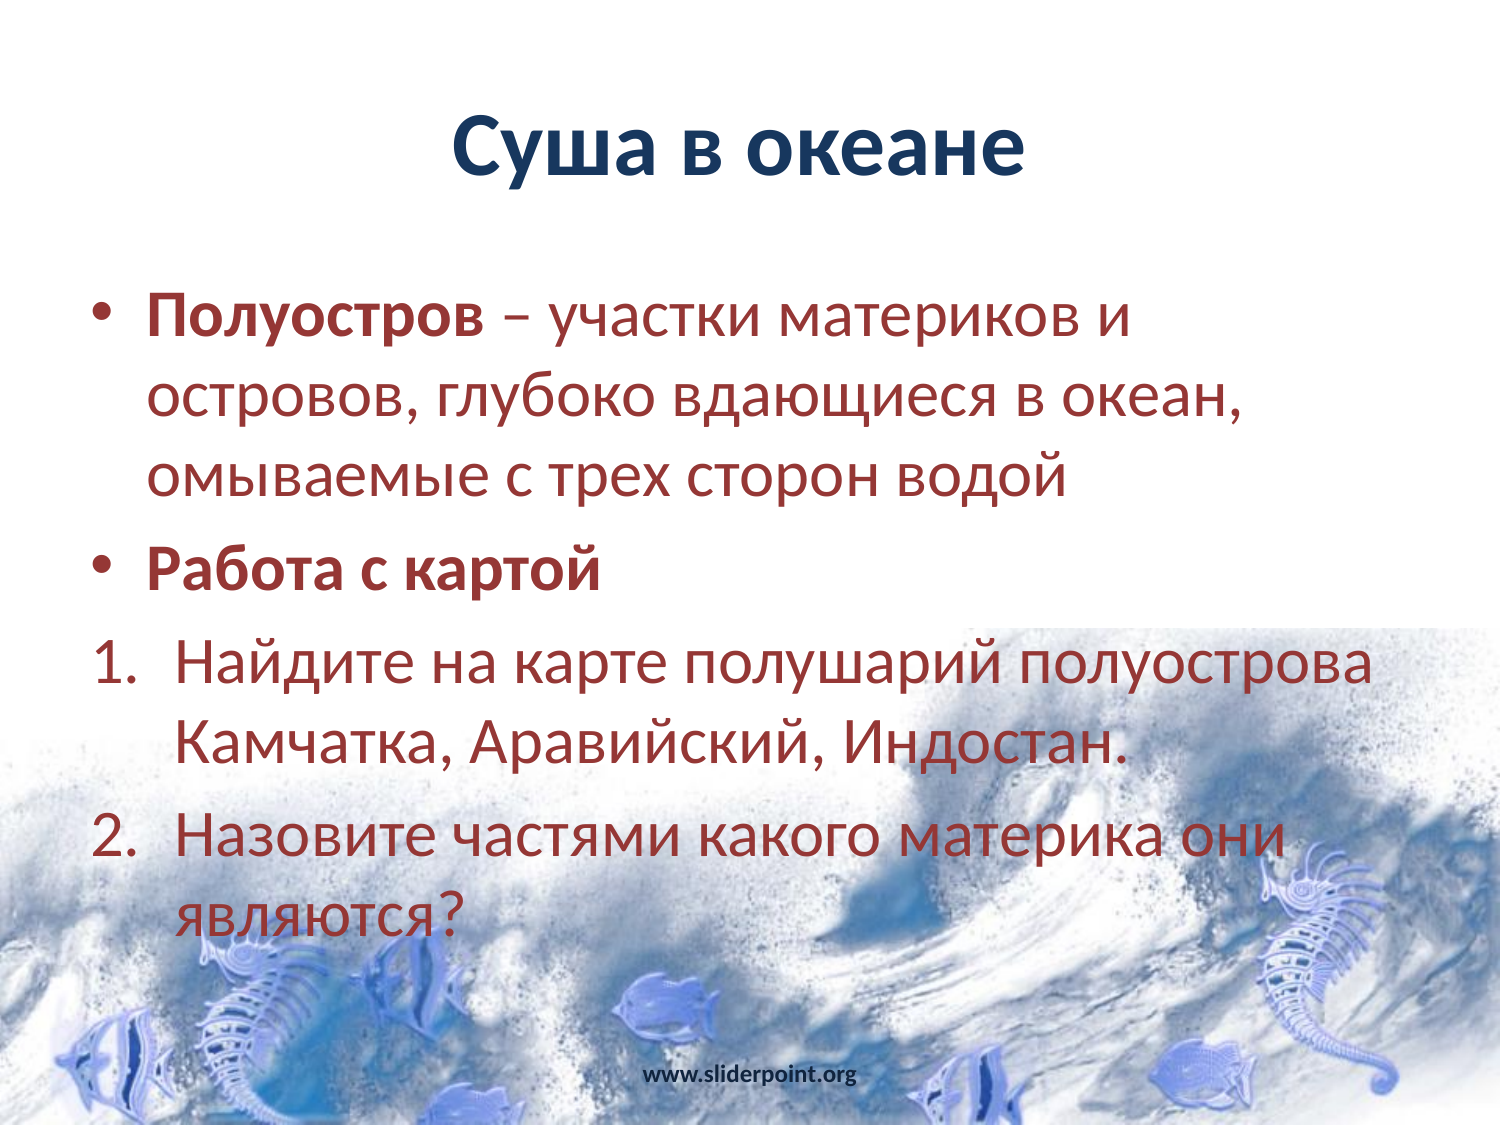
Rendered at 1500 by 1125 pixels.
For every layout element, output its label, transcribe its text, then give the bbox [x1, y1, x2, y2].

footer www.sliderpoint.org [512, 1042, 988, 1103]
list Полуостров – участки материков и островов, глубоко вдающиеся в океан, омываемые с трех сторон водой Работа с картой Найдите на карте полушарий полуострова Камчатка, Аравийский, Индостан. Назовите частями какого материка они являются? [74, 262, 1426, 1006]
title Суша в океане [75, 45, 1425, 233]
picture [0, 628, 1500, 1125]
